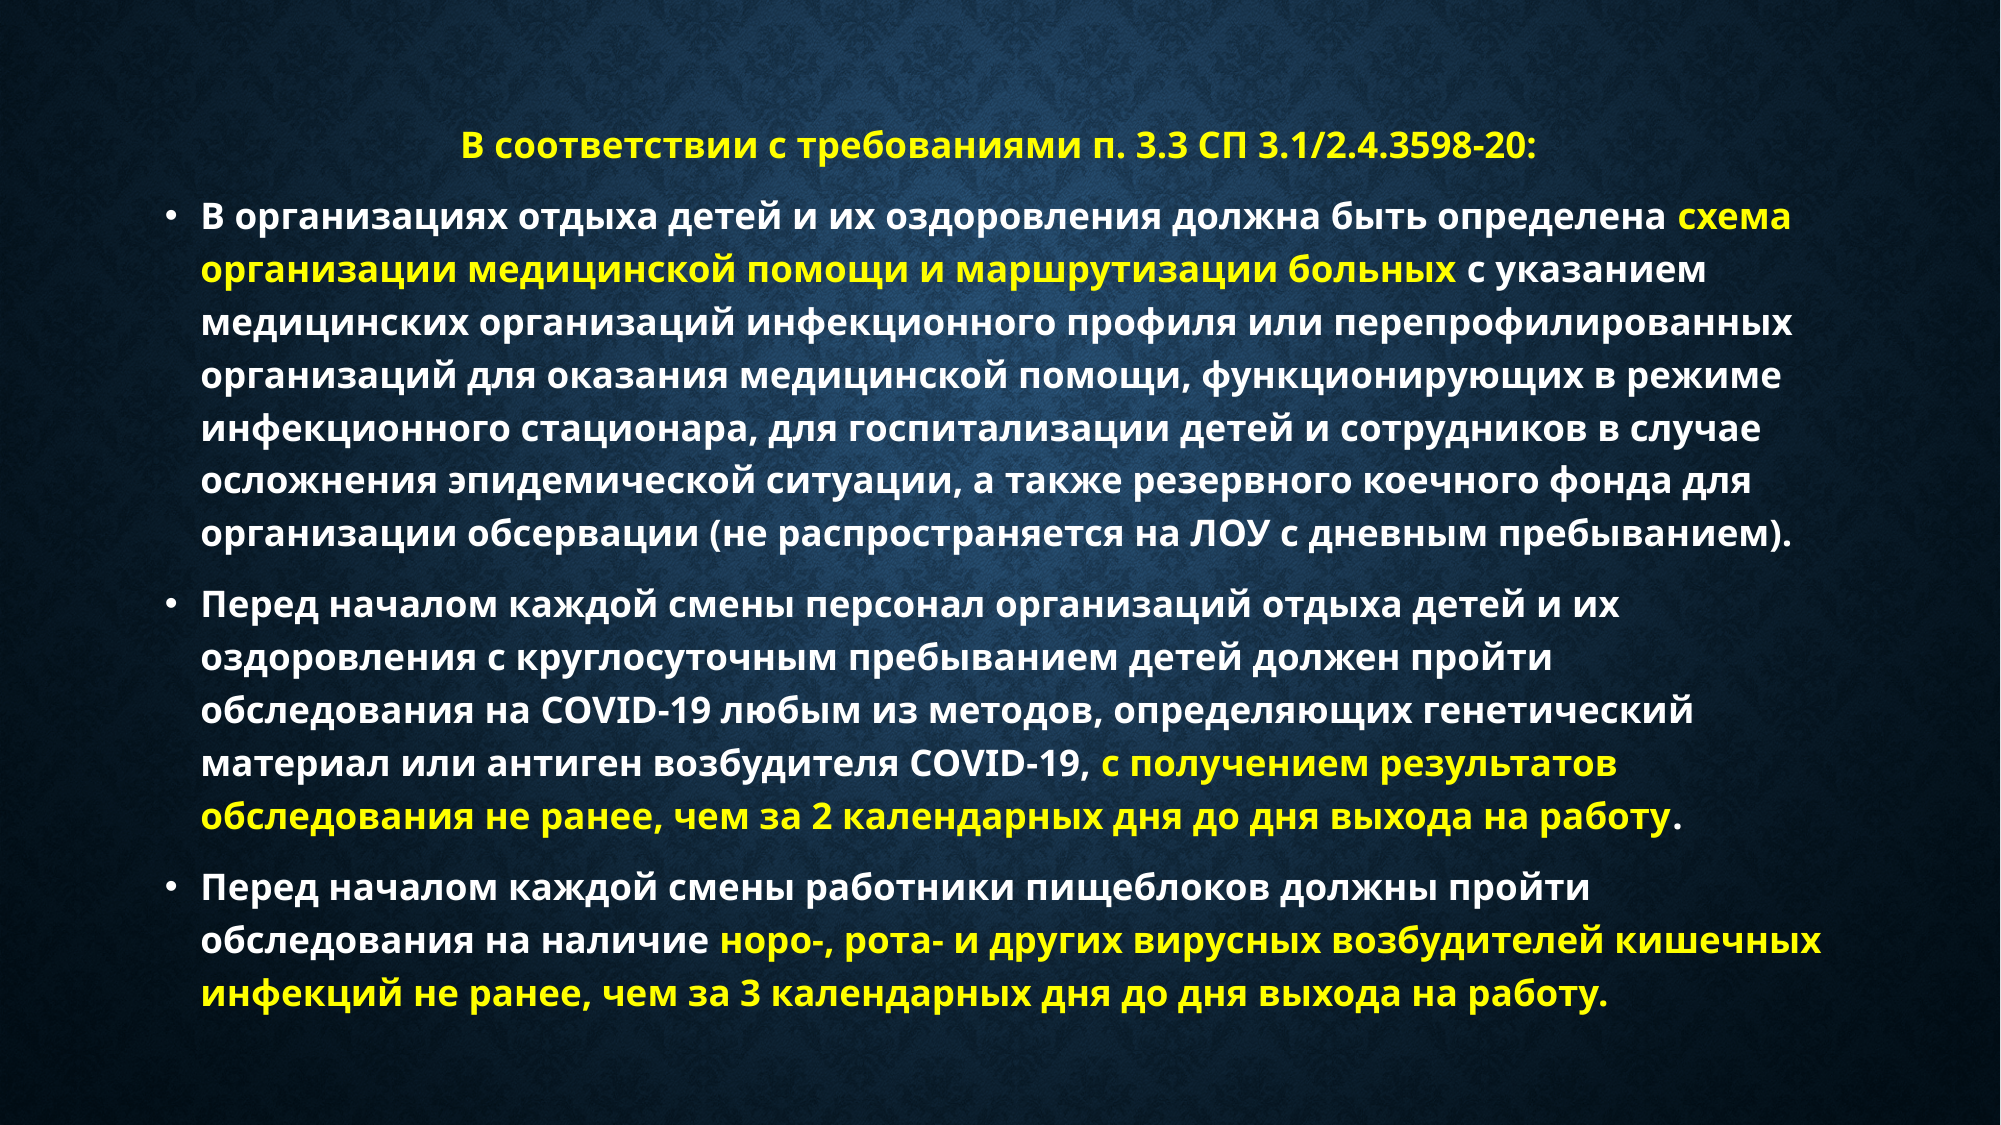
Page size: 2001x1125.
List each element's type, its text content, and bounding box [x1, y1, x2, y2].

list В соответствии с требованиями п. 3.3 СП 3.1/2.4.3598-20: В организациях отдыха детей и их оздоровления должна быть определена схема организации медицинской помощи и маршрутизации больных с указанием медицинских организаций инфекционного профиля или перепрофилированных организаций для оказания медицинской помощи, функционирующих в режиме инфекционного стационара, для госпитализации детей и сотрудников в случае осложнения эпидемической ситуации, а также резервного коечного фонда для организации обсервации (не распространяется на ЛОУ с дневным пребыванием). Перед началом каждой смены персонал организаций отдыха детей и их оздоровления с круглосуточным пребыванием детей должен пройти обследования на COVID-19 любым из методов, определяющих генетический материал или антиген возбудителя COVID-19, с получением результатов обследования не ранее, чем за 2 календарных дня до дня выхода на работу. Перед началом каждой смены работники пищеблоков должны пройти обследования на наличие норо-, рота- и других вирусных возбудителей кишечных инфекций не ранее, чем за 3 календарных дня до дня выхода на работу. [149, 105, 1849, 1072]
